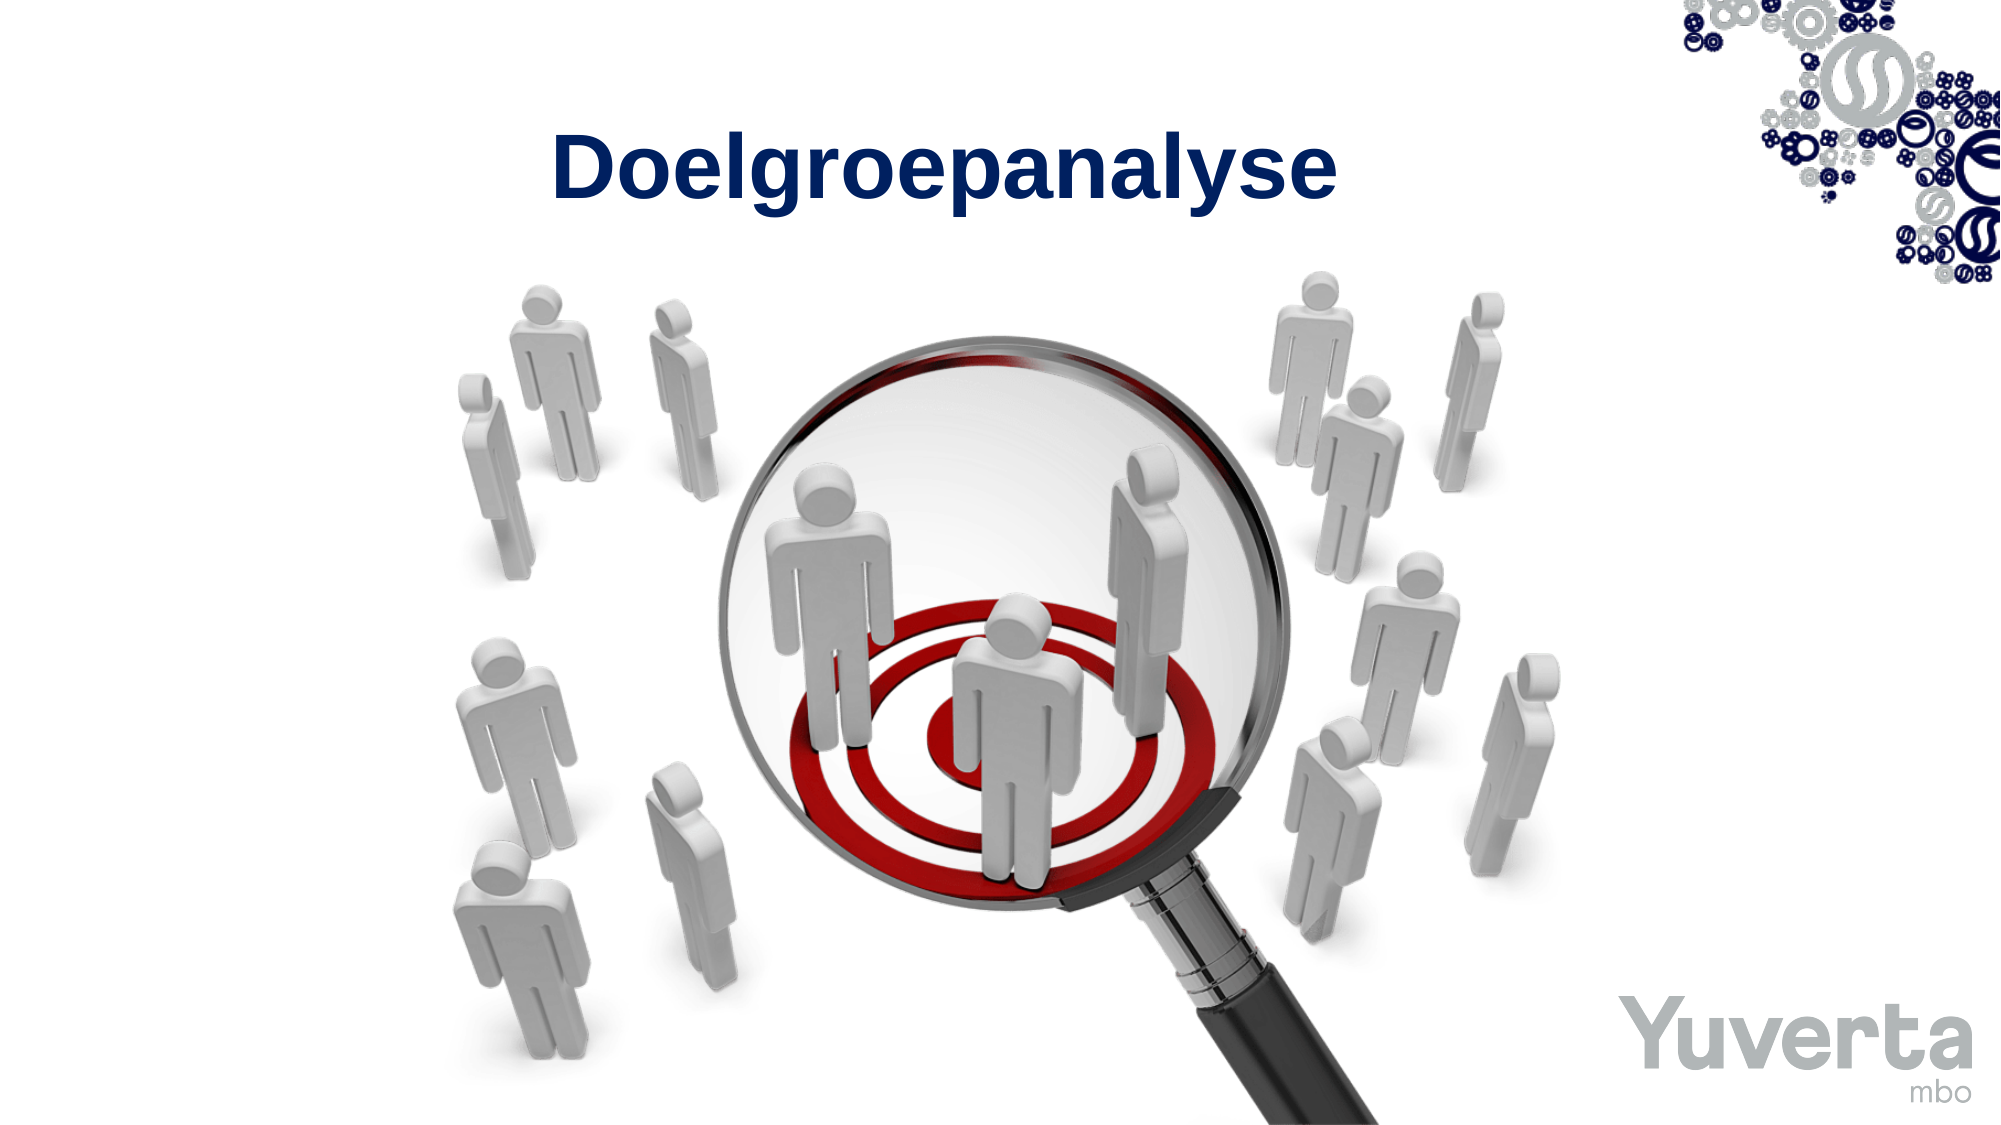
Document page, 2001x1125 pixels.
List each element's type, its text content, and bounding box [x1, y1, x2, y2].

text_box Doelgroepanalyse [137, 59, 1753, 278]
picture [0, 0, 2000, 1125]
